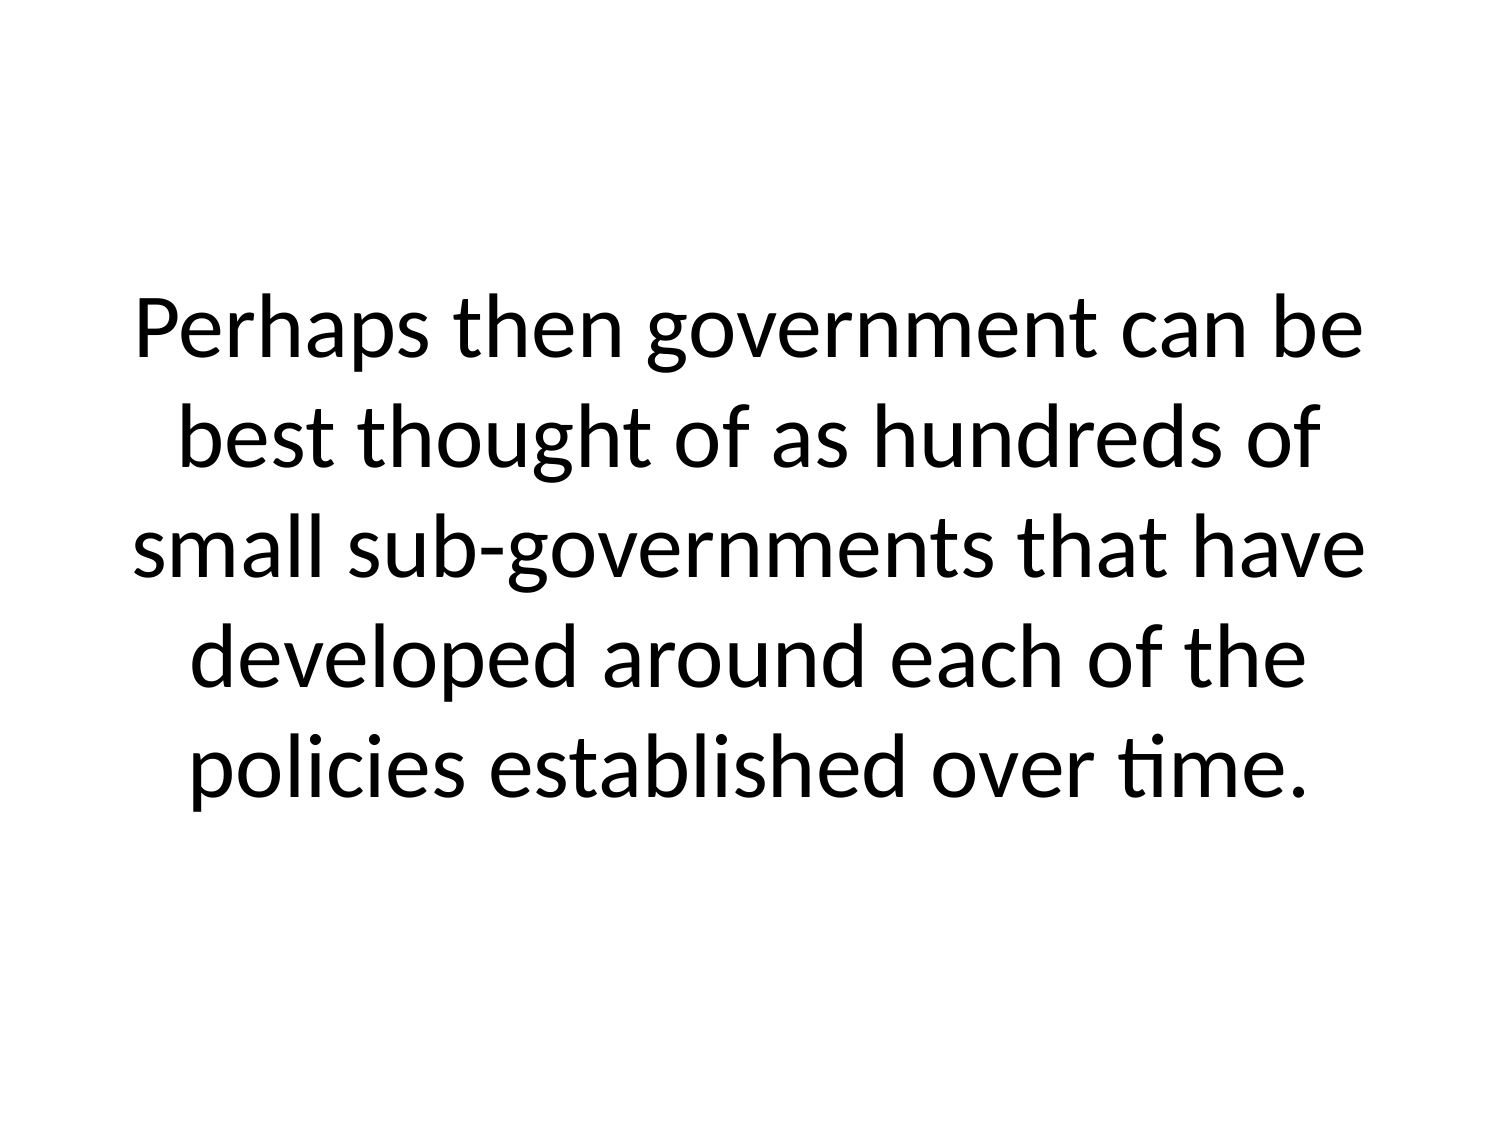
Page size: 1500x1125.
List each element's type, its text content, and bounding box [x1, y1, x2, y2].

title Perhaps then government can be best thought of as hundreds of small sub-governments that have developed around each of the policies established over time. [74, 44, 1426, 1038]
